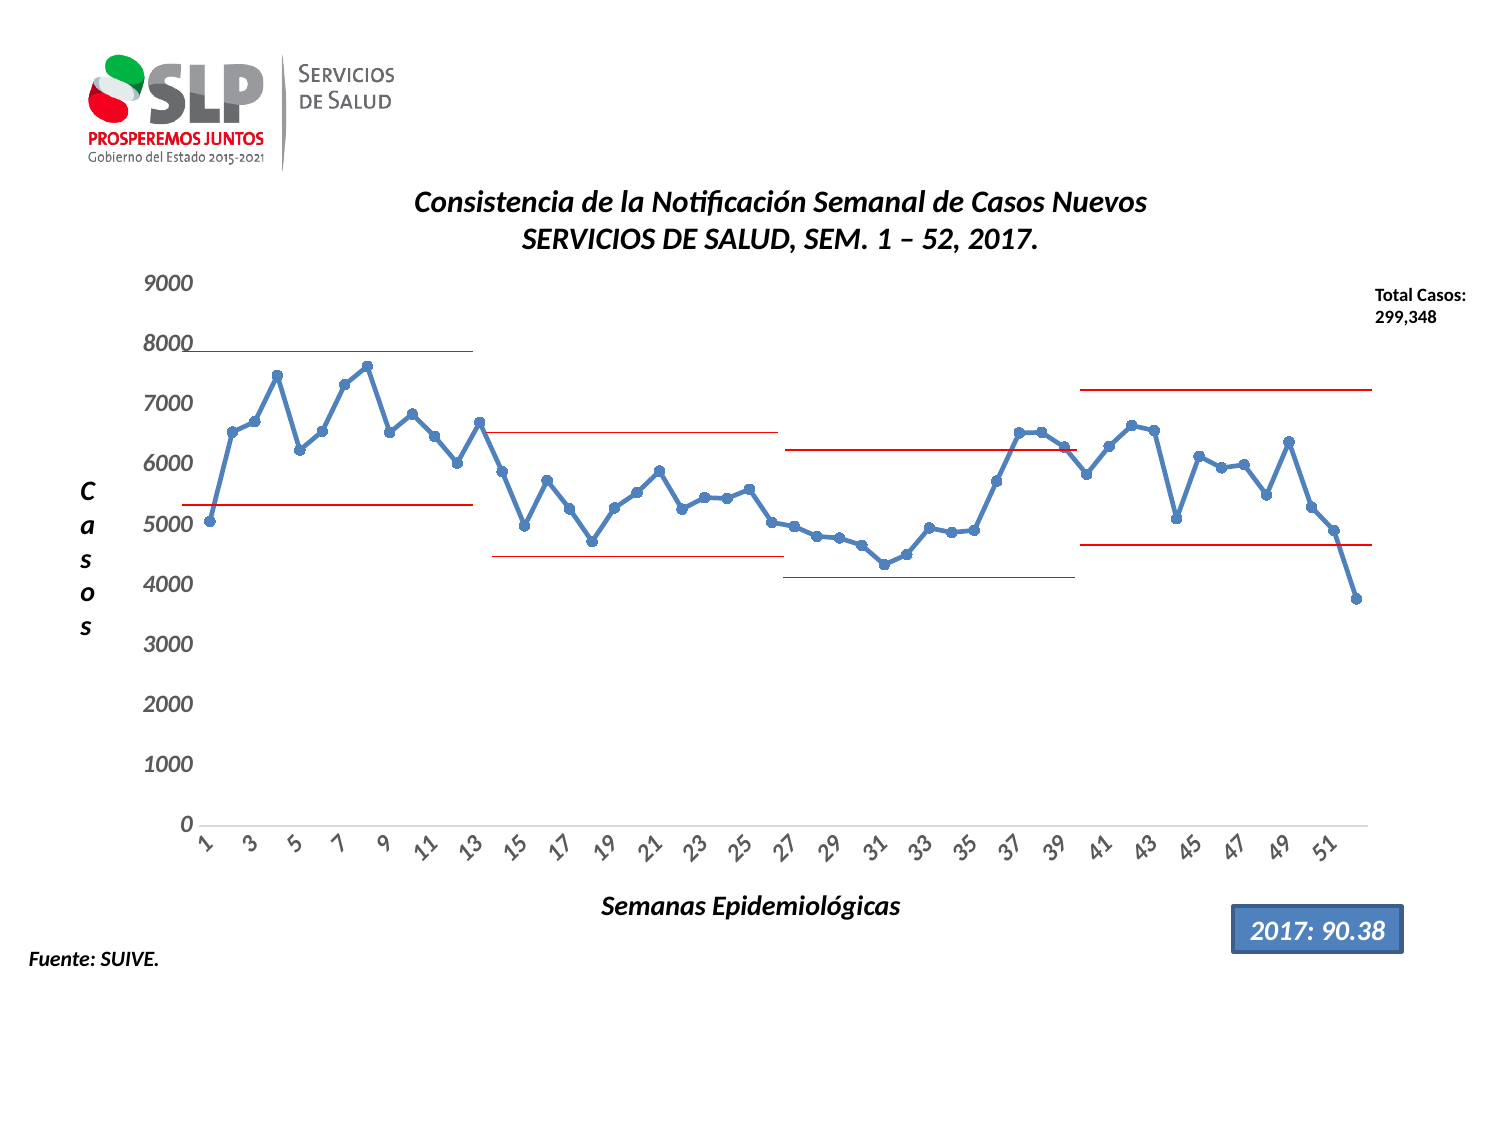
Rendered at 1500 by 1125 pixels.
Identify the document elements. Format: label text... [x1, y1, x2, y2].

text_box Consistencia de la Notificación Semanal de Casos Nuevos SERVICIOS DE SALUD, SEM. 1 – 52, 2017. [202, 173, 1360, 258]
text_box Semanas Epidemiológicas [420, 889, 1088, 929]
chart [116, 260, 1394, 881]
text_box Fuente: SUIVE. [13, 937, 197, 979]
text_box 2017: 90.38 [1231, 904, 1404, 954]
text_box Total Casos: 299,348 [1398, 275, 1484, 336]
text_box Casos [65, 465, 102, 649]
picture [88, 54, 394, 172]
